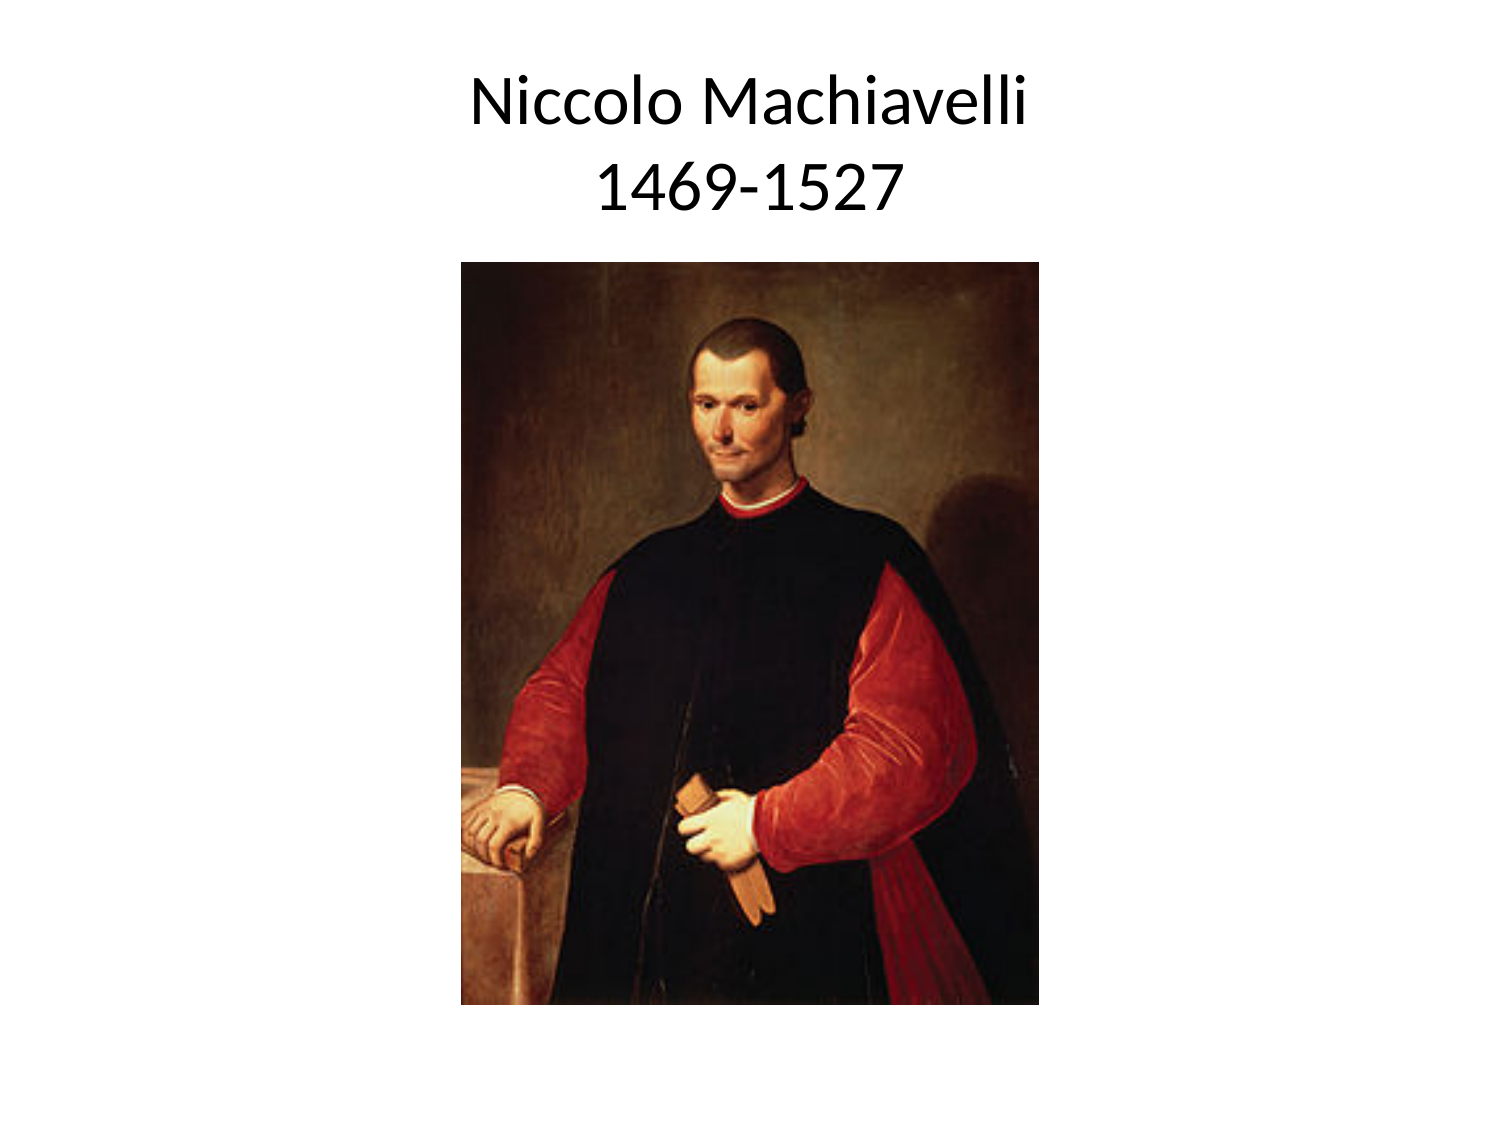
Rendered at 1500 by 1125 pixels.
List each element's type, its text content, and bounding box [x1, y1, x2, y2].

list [74, 262, 1426, 1006]
title Niccolo Machiavelli 1469-1527 [75, 45, 1425, 233]
